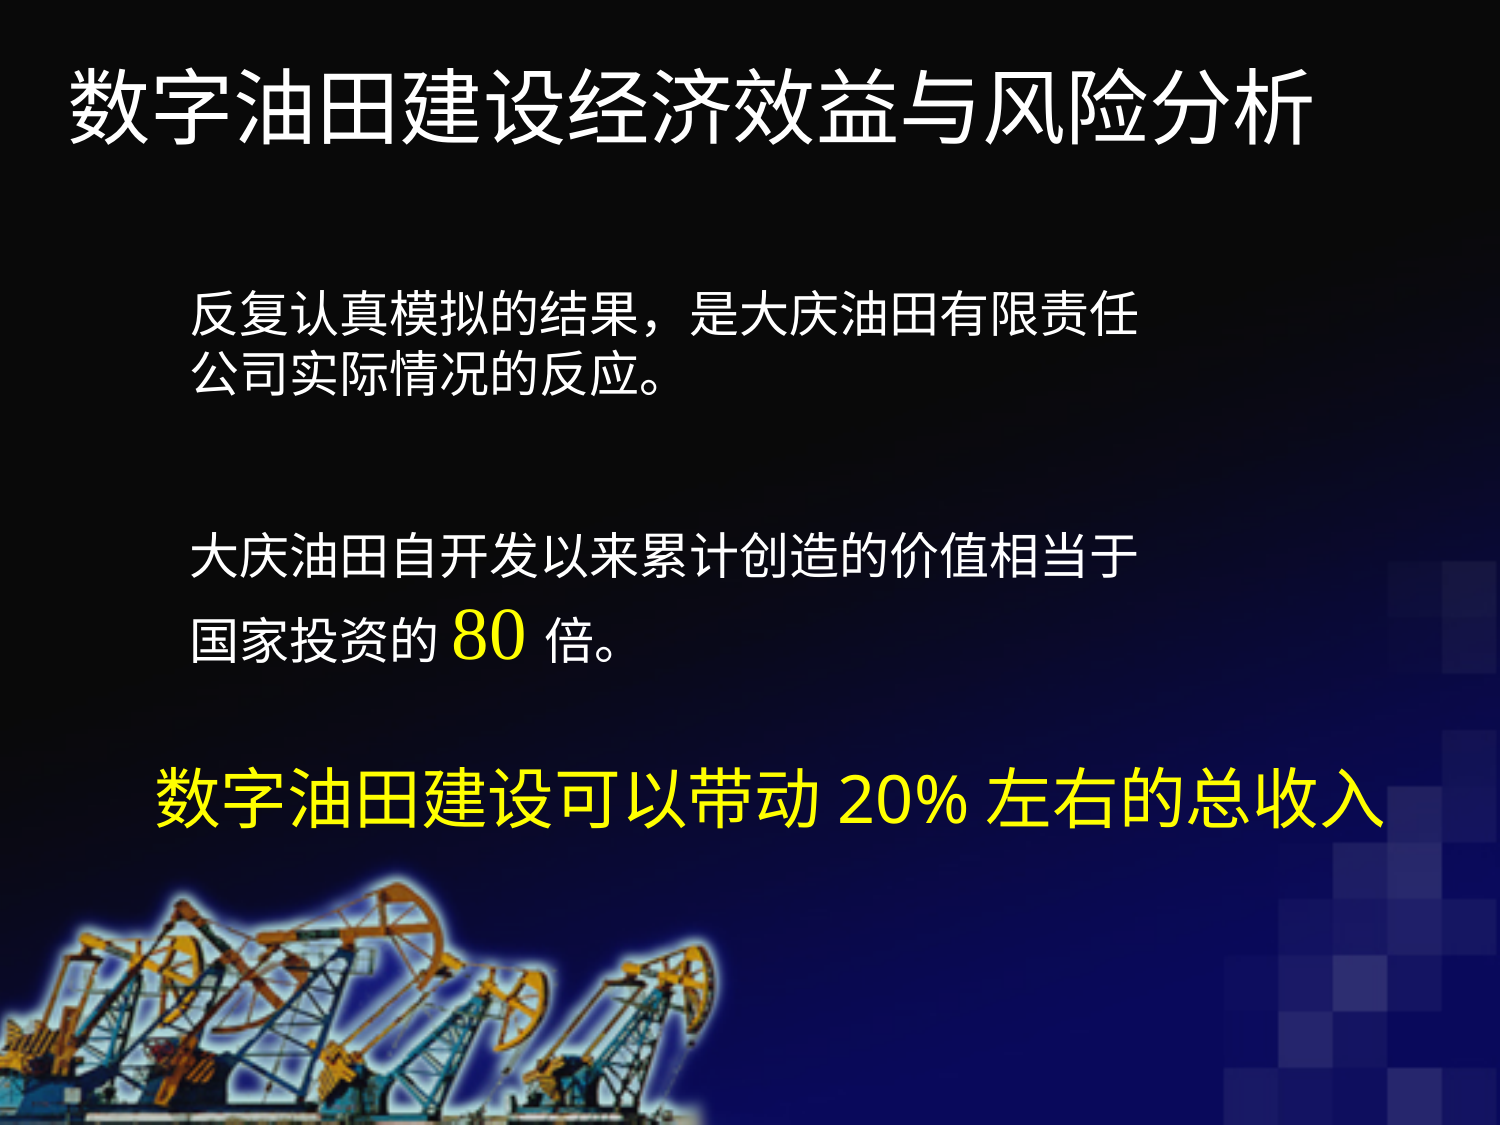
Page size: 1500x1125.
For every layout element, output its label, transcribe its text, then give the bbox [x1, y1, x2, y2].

text_box 反复认真模拟的结果，是大庆油田有限责任公司实际情况的反应。 大庆油田自开发以来累计创造的价值相当于国家投资的80倍。 [174, 274, 1163, 683]
picture [0, 0, 1500, 1125]
text_box 数字油田建设可以带动20%左右的总收入 [139, 749, 1401, 845]
text_box 数字油田建设经济效益与风险分析 [52, 67, 1413, 163]
